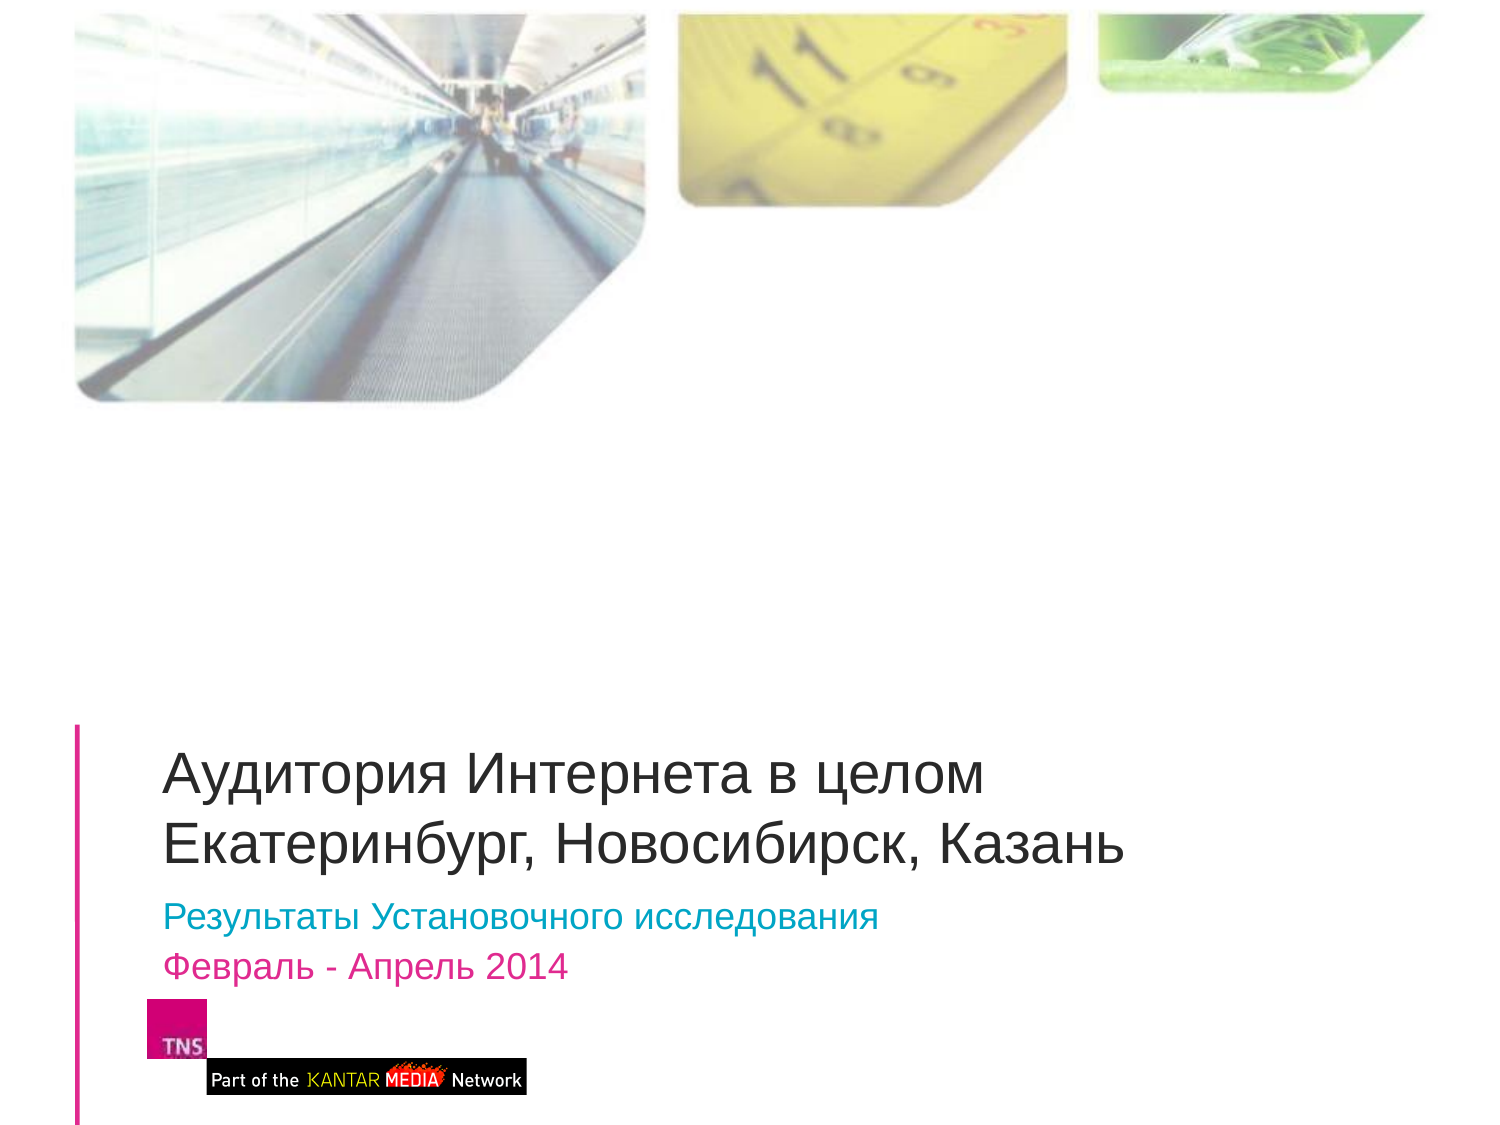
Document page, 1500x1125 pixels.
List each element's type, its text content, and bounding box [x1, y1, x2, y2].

picture [0, 0, 1500, 1095]
text_box Февраль - Апрель 2014 [147, 934, 1247, 993]
title Аудитория Интернета в целом Екатеринбург, Новосибирск, Казань [147, 727, 1423, 970]
subtitle Результаты Установочного исследования [147, 892, 1339, 985]
